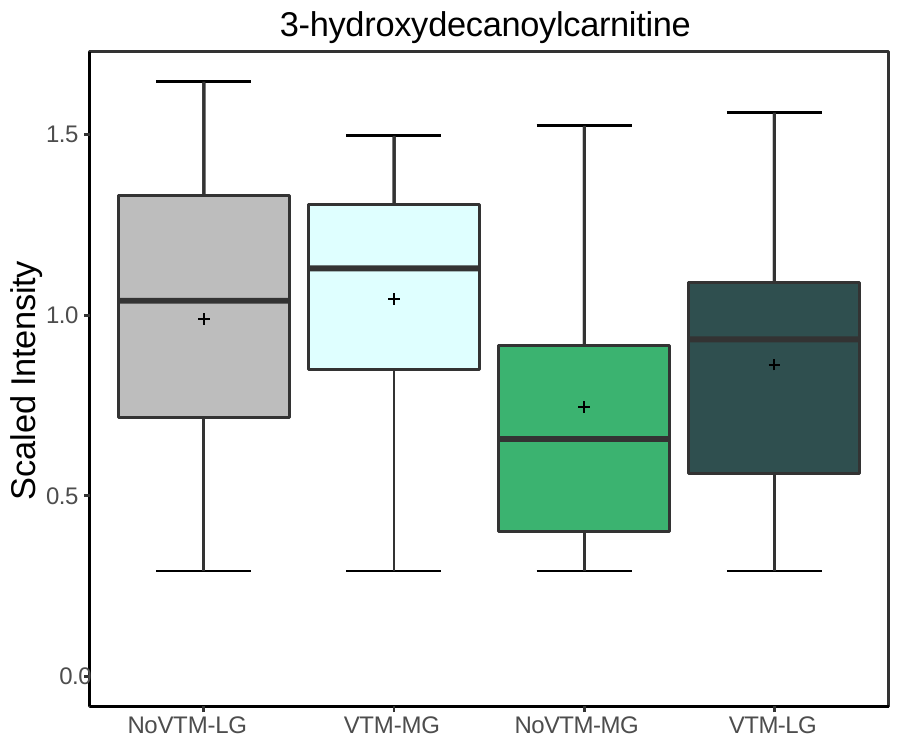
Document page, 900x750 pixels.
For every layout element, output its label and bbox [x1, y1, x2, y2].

text_box [44, 116, 82, 148]
footer [57, 661, 95, 750]
text_box [277, 0, 701, 44]
text_box [83, 50, 891, 738]
text_box [1, 256, 82, 509]
slide_number [125, 713, 257, 750]
